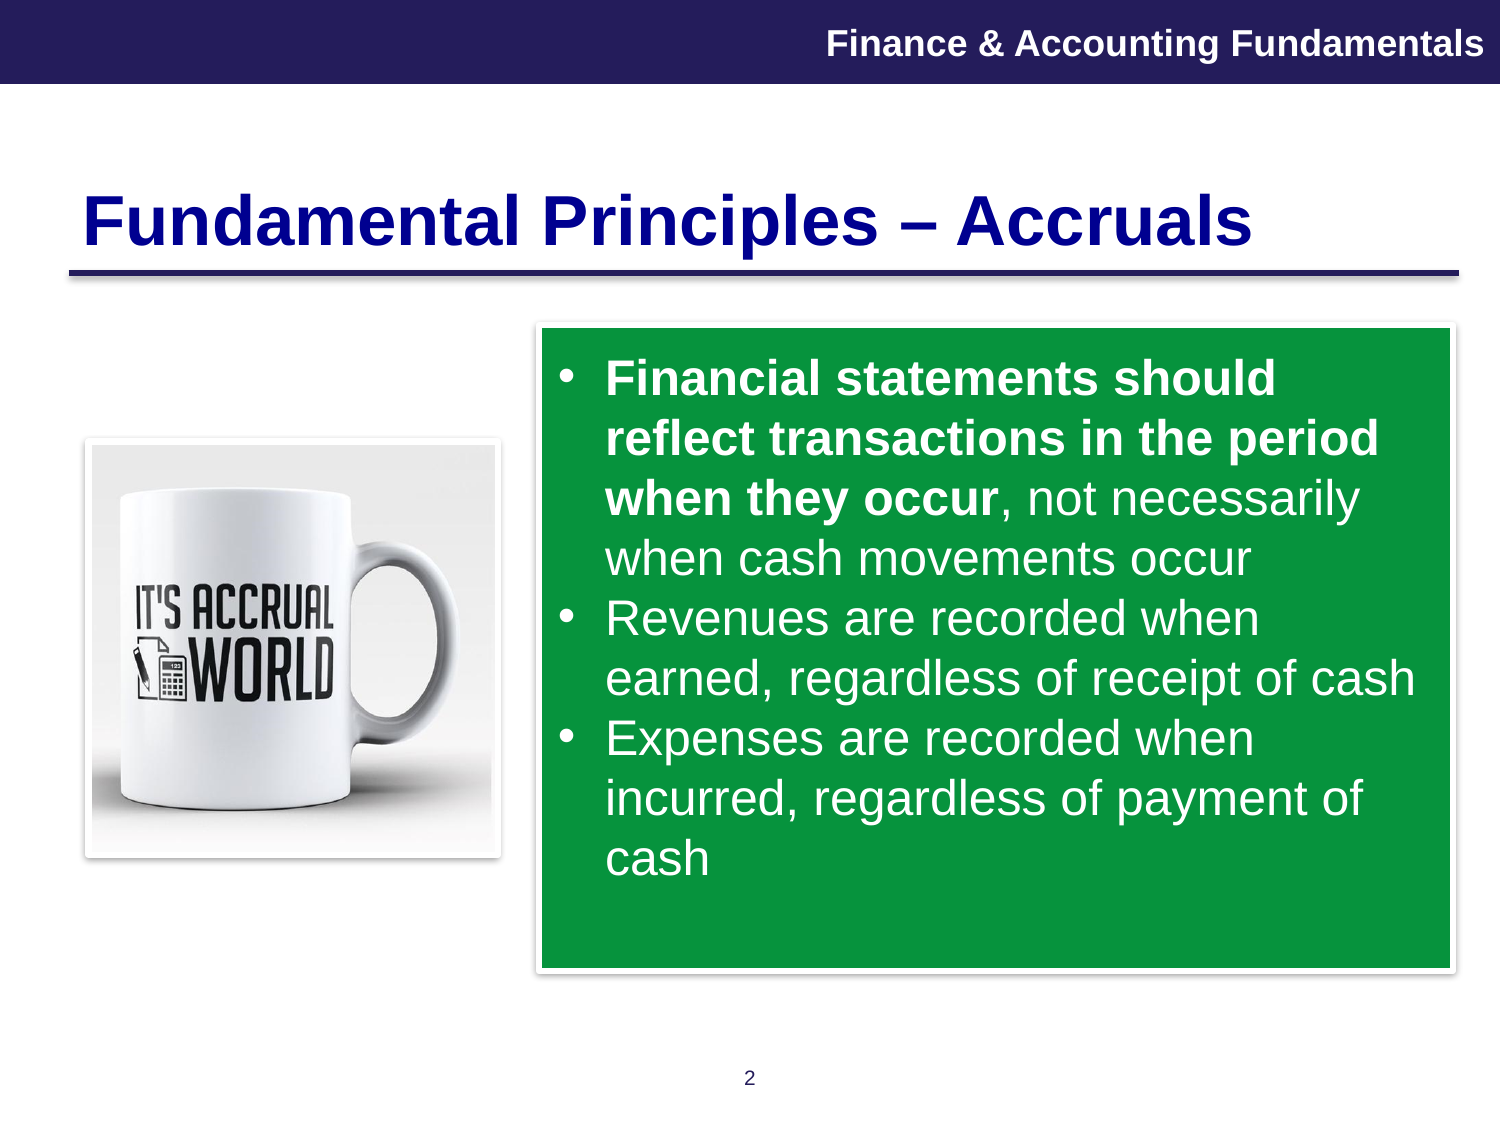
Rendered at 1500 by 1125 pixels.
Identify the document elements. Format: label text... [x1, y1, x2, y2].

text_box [88, 284, 1454, 1012]
slide_number 2 [714, 1057, 786, 1118]
title Fundamental Principles – Accruals [67, 91, 1453, 268]
